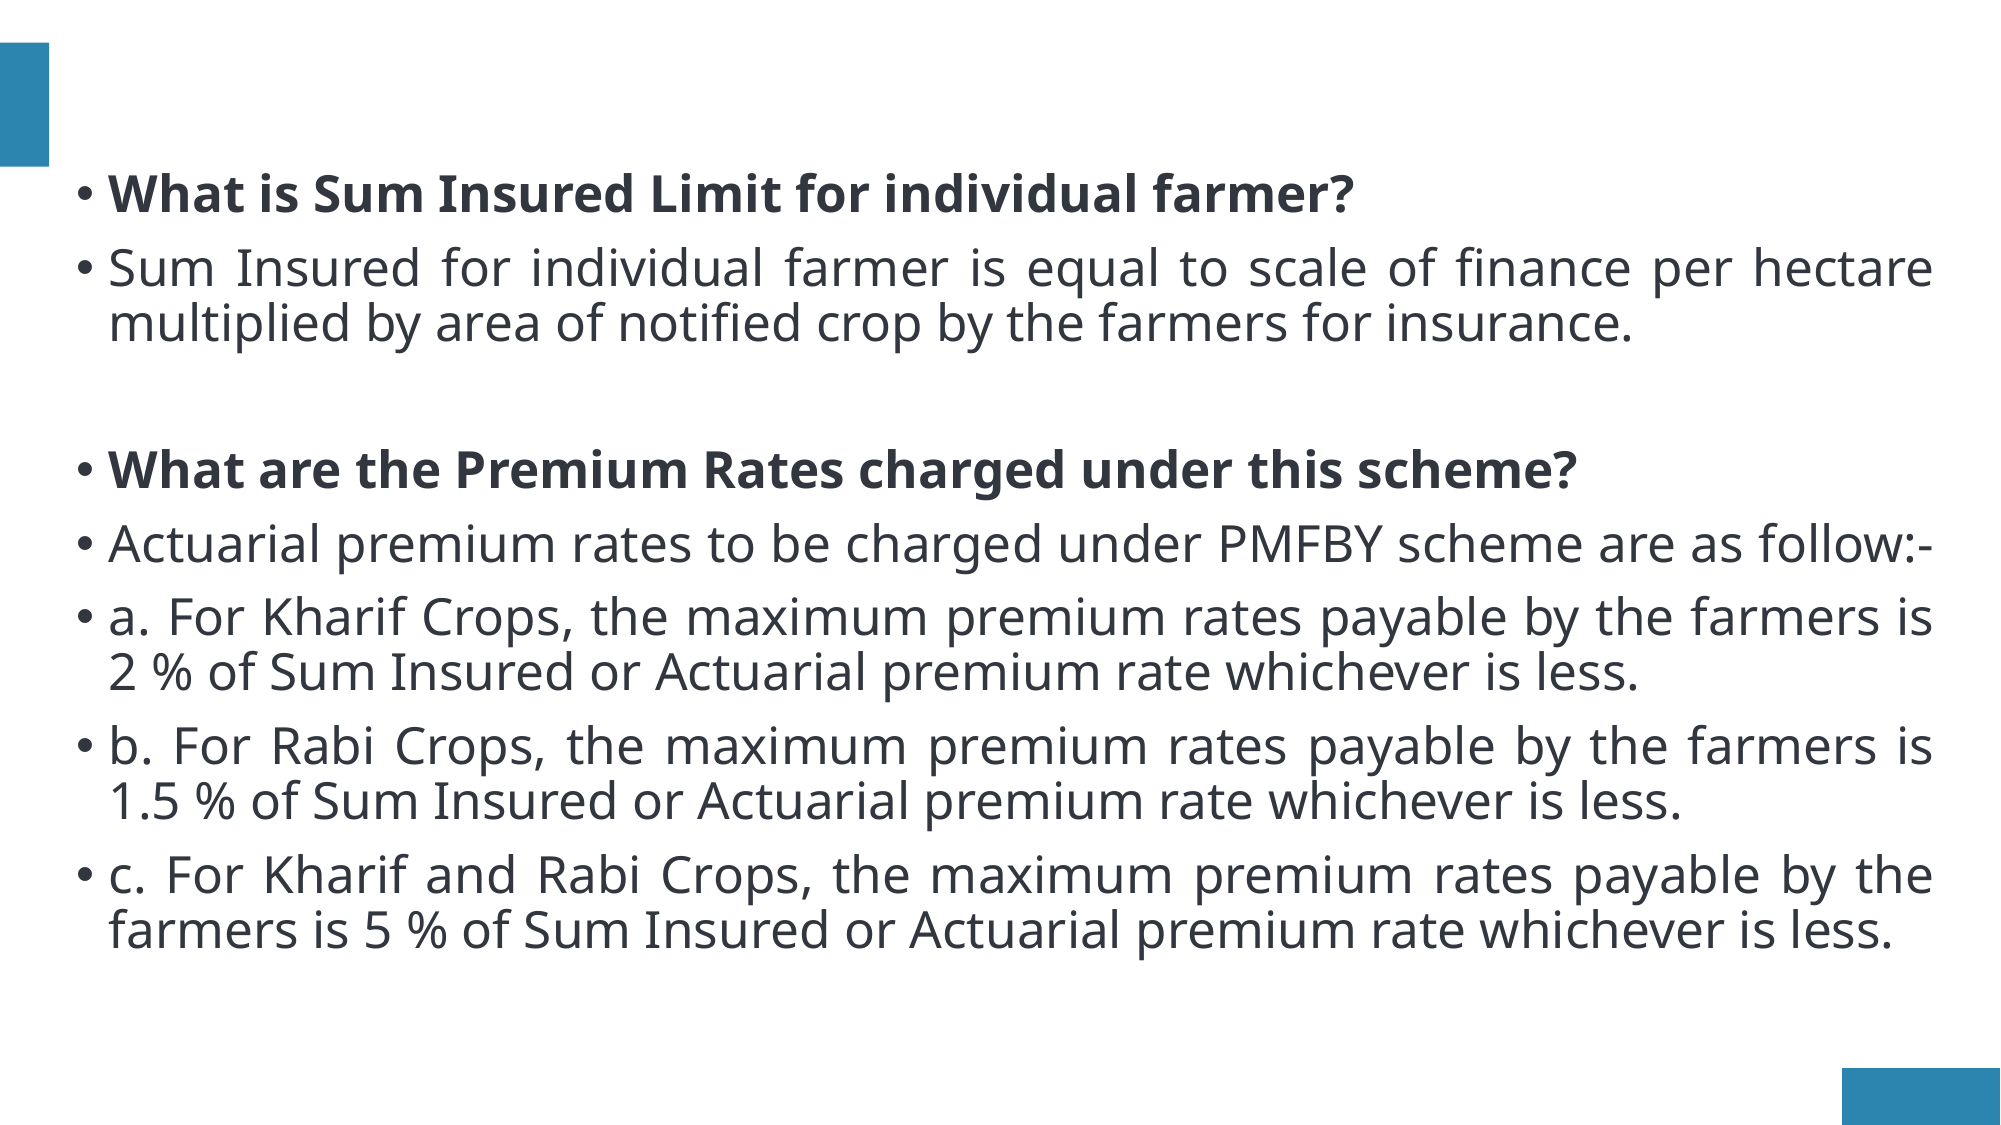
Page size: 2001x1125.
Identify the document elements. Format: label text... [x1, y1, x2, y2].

list What is Sum Insured Limit for individual farmer? Sum Insured for individual farmer is equal to scale of finance per hectare multiplied by area of notified crop by the farmers for insurance. What are the Premium Rates charged under this scheme? Actuarial premium rates to be charged under PMFBY scheme are as follow:- a. For Kharif Crops, the maximum premium rates payable by the farmers is 2 % of Sum Insured or Actuarial premium rate whichever is less. b. For Rabi Crops, the maximum premium rates payable by the farmers is 1.5 % of Sum Insured or Actuarial premium rate whichever is less. c. For Kharif and Rabi Crops, the maximum premium rates payable by the farmers is 5 % of Sum Insured or Actuarial premium rate whichever is less. [60, 81, 1951, 1014]
